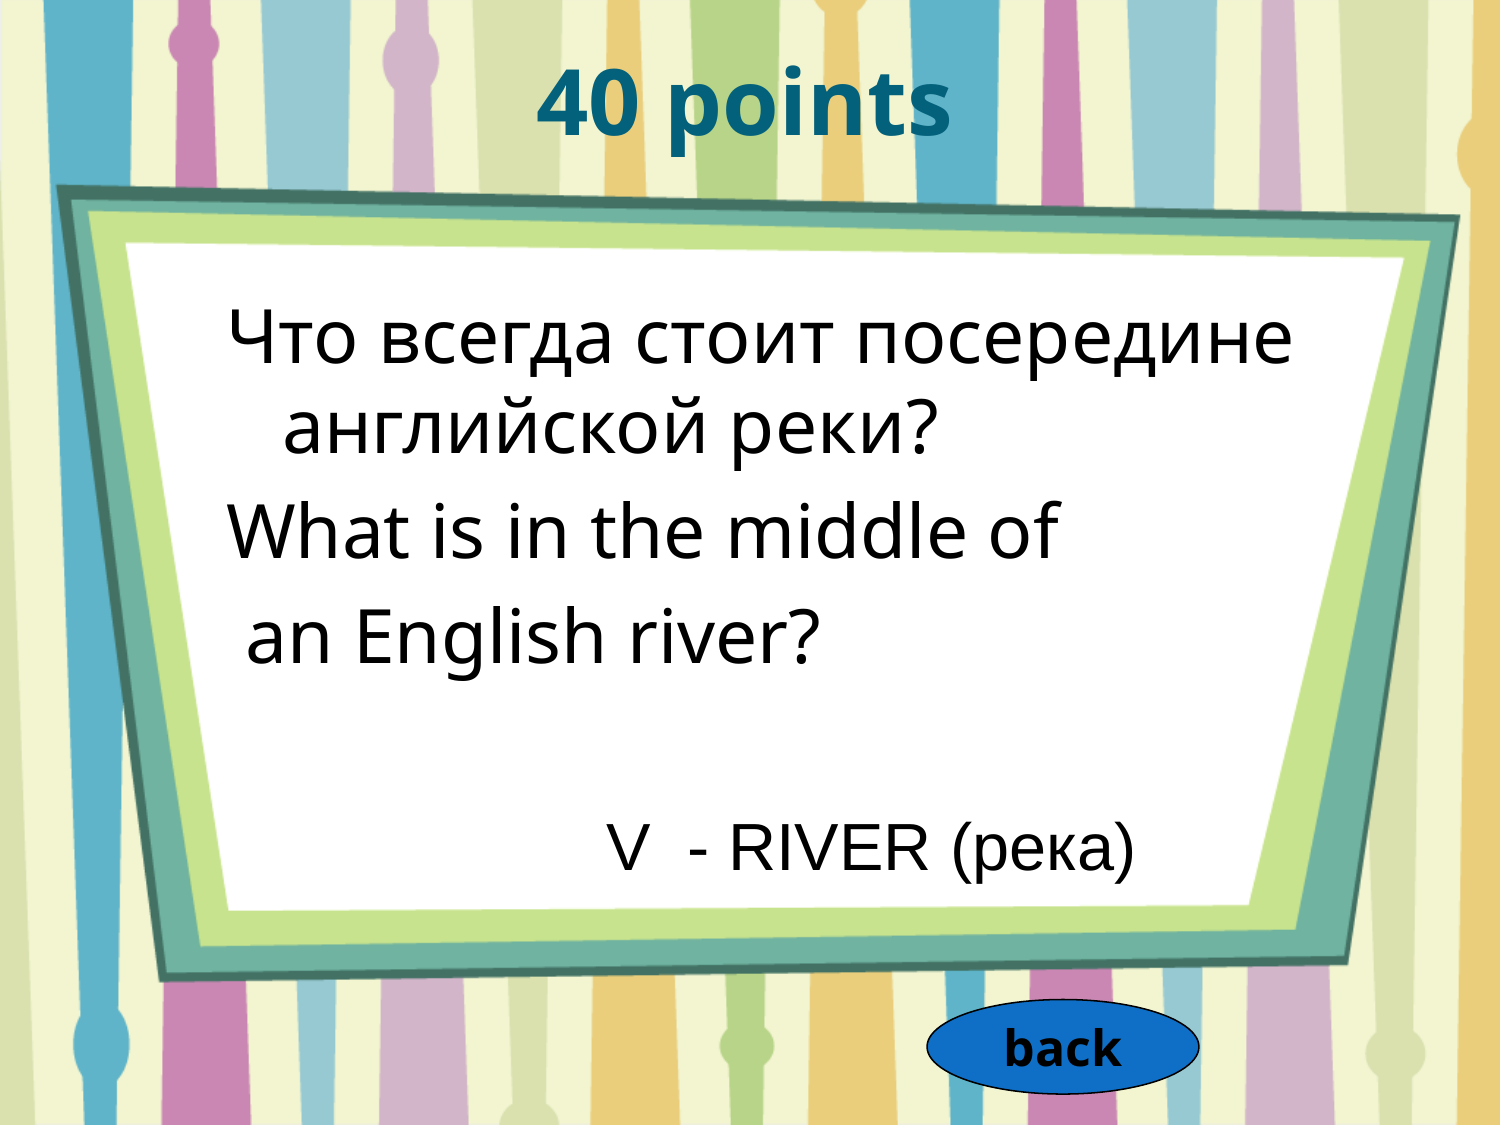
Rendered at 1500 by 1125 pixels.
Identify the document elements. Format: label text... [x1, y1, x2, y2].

text_box back [927, 999, 1199, 1095]
picture [0, 0, 1500, 1125]
text_box V - RIVER (река) [574, 796, 1289, 892]
title 40 points [466, 0, 1024, 198]
list Что всегда стоит посередине английской реки? What is in the middle of an English river? [210, 280, 1322, 751]
